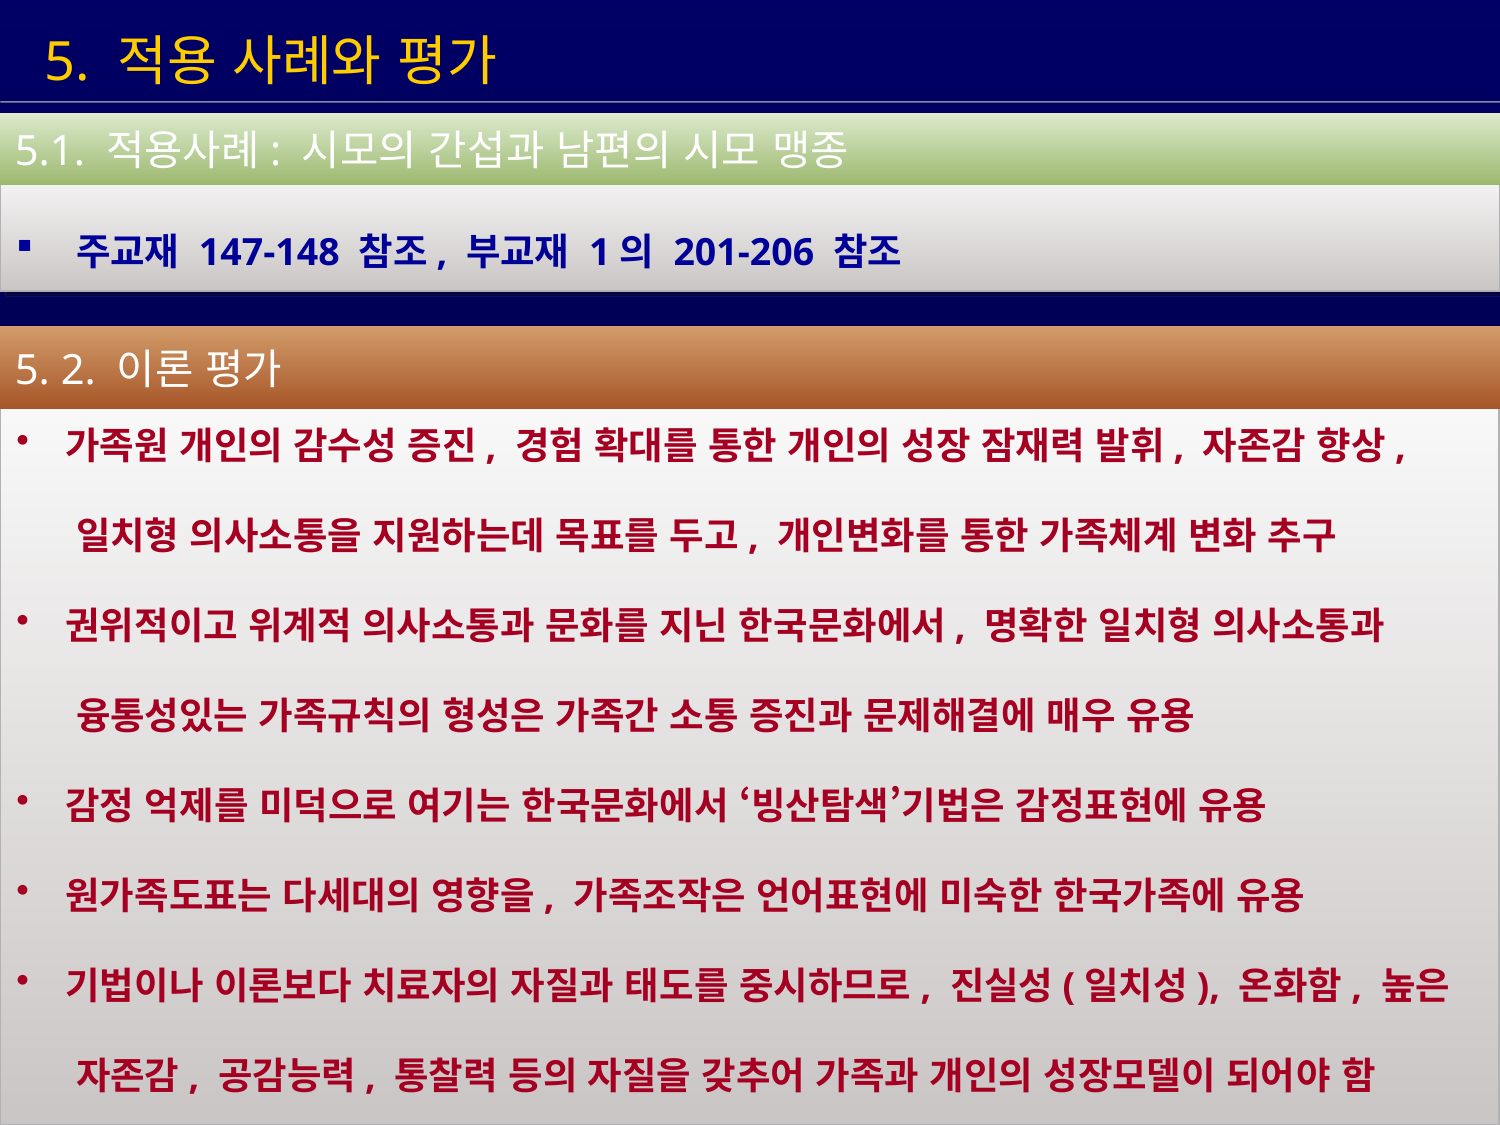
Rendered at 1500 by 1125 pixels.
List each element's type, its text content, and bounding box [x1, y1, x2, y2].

text_box 가족원 개인의 감수성 증진, 경험 확대를 통한 개인의 성장 잠재력 발휘, 자존감 향상, 일치형 의사소통을 지원하는데 목표를 두고, 개인변화를 통한 가족체계 변화 추구 권위적이고 위계적 의사소통과 문화를 지닌 한국문화에서, 명확한 일치형 의사소통과 융통성있는 가족규칙의 형성은 가족간 소통 증진과 문제해결에 매우 유용 감정 억제를 미덕으로 여기는 한국문화에서 ‘빙산탐색’기법은 감정표현에 유용 원가족도표는 다세대의 영향을, 가족조작은 언어표현에 미숙한 한국가족에 유용 기법이나 이론보다 치료자의 자질과 태도를 중시하므로, 진실성(일치성), 온화함, 높은 자존감, 공감능력, 통찰력 등의 자질을 갖추어 가족과 개인의 성장모델이 되어야 함 [0, 409, 1500, 1125]
text_box 5. 2. 이론 평가 [0, 326, 1500, 409]
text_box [0, 113, 1500, 291]
text_box 5. 적용 사례와 평가 [29, 19, 513, 99]
